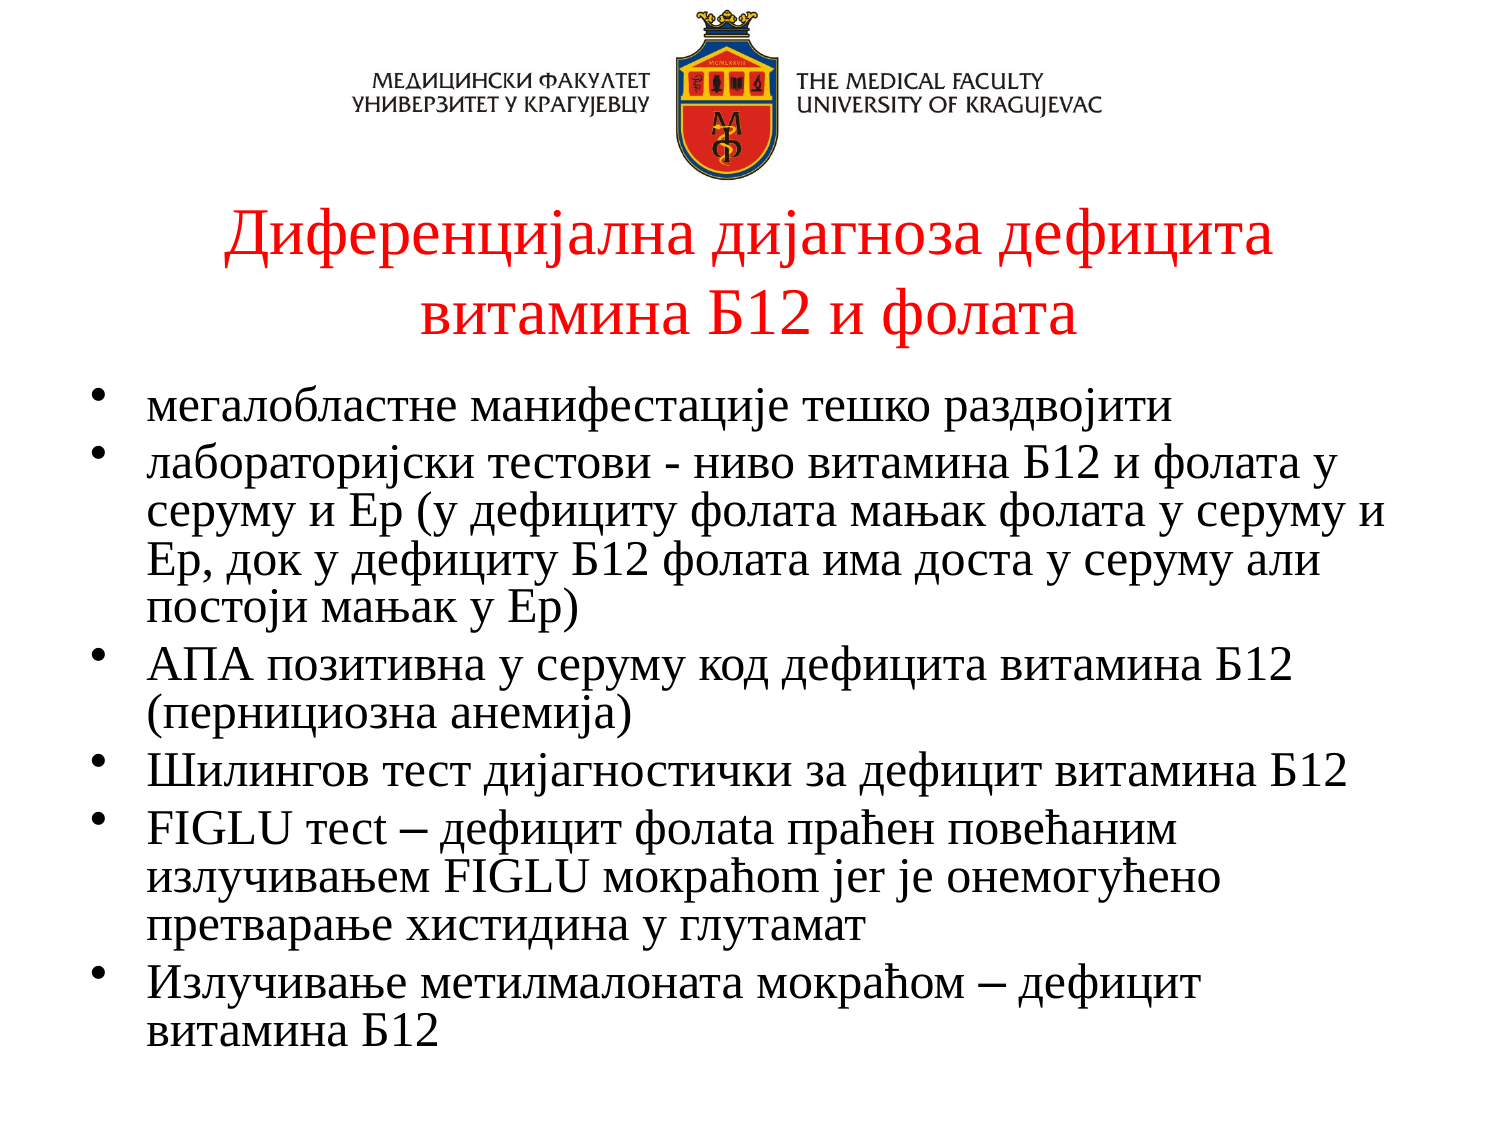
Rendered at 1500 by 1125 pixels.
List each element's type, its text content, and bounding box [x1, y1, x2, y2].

picture [328, 0, 1125, 173]
list мегалобластне манифестације тешко раздвојити лабораторијски тестови - ниво витамина Б12 и фолата у серуму и Ер (у дефициту фолата мањак фолата у серуму и Ер, док у дефициту Б12 фолата има доста у серуму али постоји мањак у Ер) АПА позитивна у серуму код дефицита витамина Б12 (пернициозна анемија) Шилингов тест дијагностички за дефицит витамина Б12 FIGLU тесt – дeфицит фолаta прaћeн пoвeћaним излучивaњeм FIGLU мокраћom јеr je oнeмoгућeнo прeтвaрaњe хистидина у глутамат Излучивање метилмалоната мокраћом – дефицит витамина Б12 [74, 374, 1426, 1118]
title Диференцијална дијагноза дефицита витамина Б12 и фолата [74, 173, 1426, 362]
